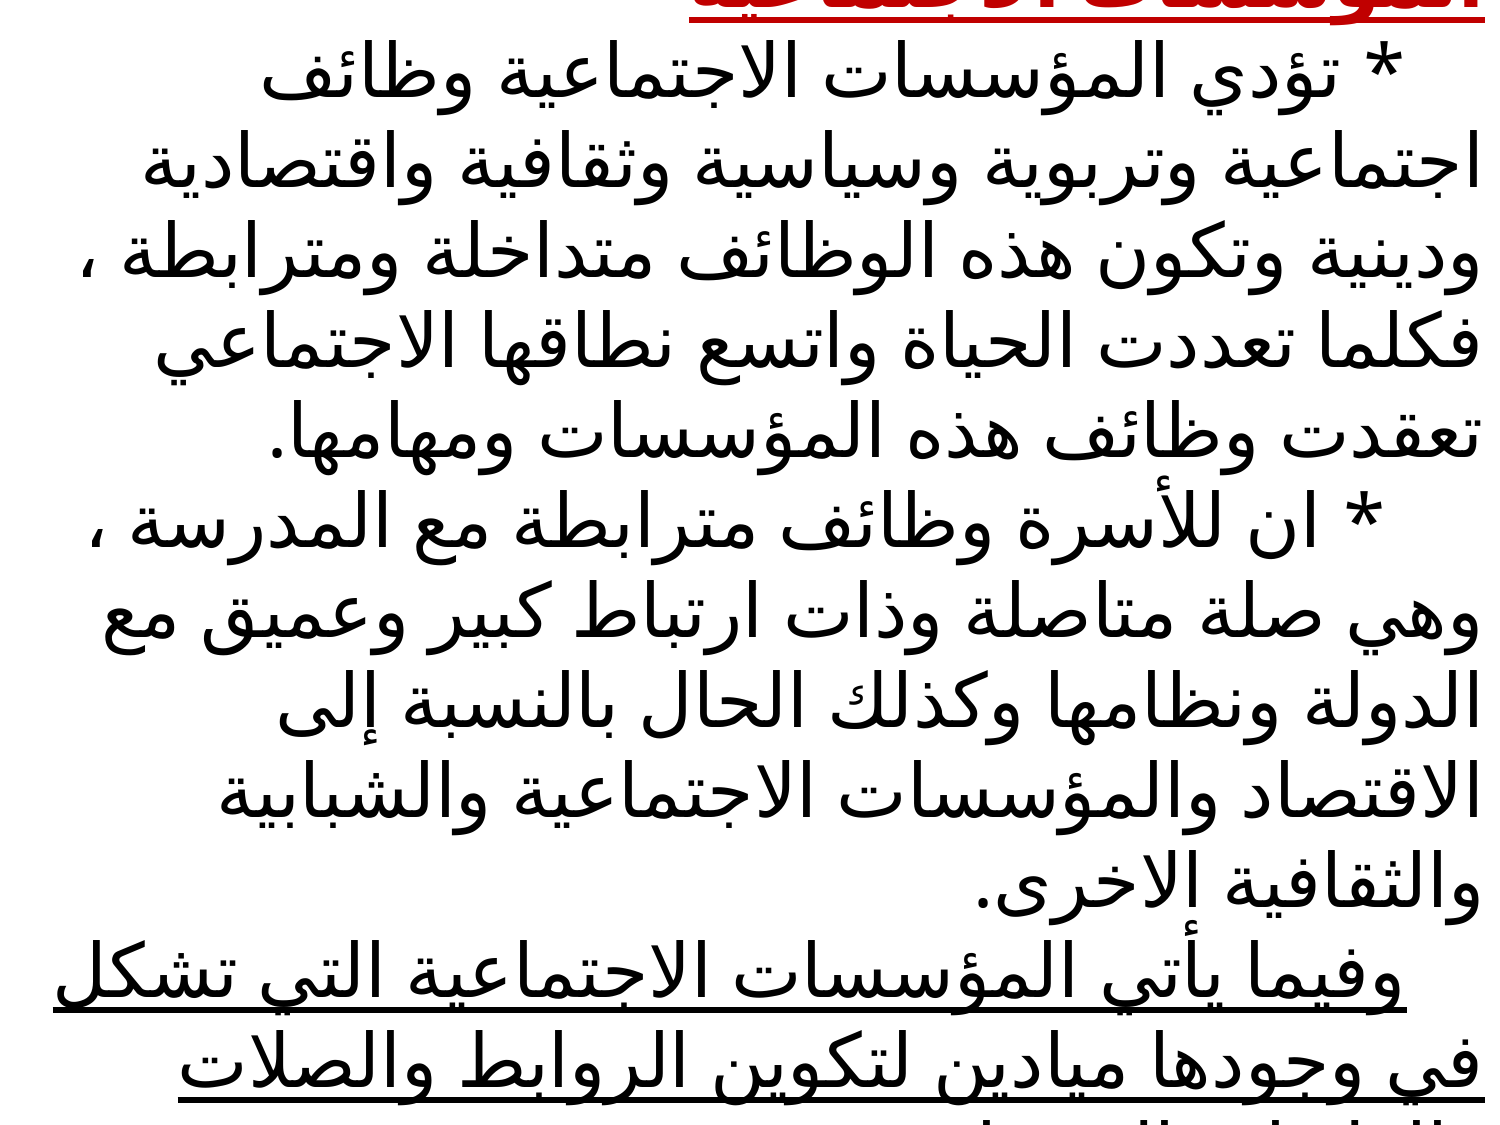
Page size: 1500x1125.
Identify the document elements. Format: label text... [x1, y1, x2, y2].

title المؤسسات الاجتماعية * تؤدي المؤسسات الاجتماعية وظائف اجتماعية وتربوية وسياسية وثقافية واقتصادية ودينية وتكون هذه الوظائف متداخلة ومترابطة ، فكلما تعددت الحياة واتسع نطاقها الاجتماعي تعقدت وظائف هذه المؤسسات ومهامها. * ان للأسرة وظائف مترابطة مع المدرسة ، وهي صلة متاصلة وذات ارتباط كبير وعميق مع الدولة ونظامها وكذلك الحال بالنسبة إلى الاقتصاد والمؤسسات الاجتماعية والشبابية والثقافية الاخرى. وفيما يأتي المؤسسات الاجتماعية التي تشكل في وجودها ميادين لتكوين الروابط والصلات والعلاقات الاجتماعية . [0, 0, 1500, 1125]
